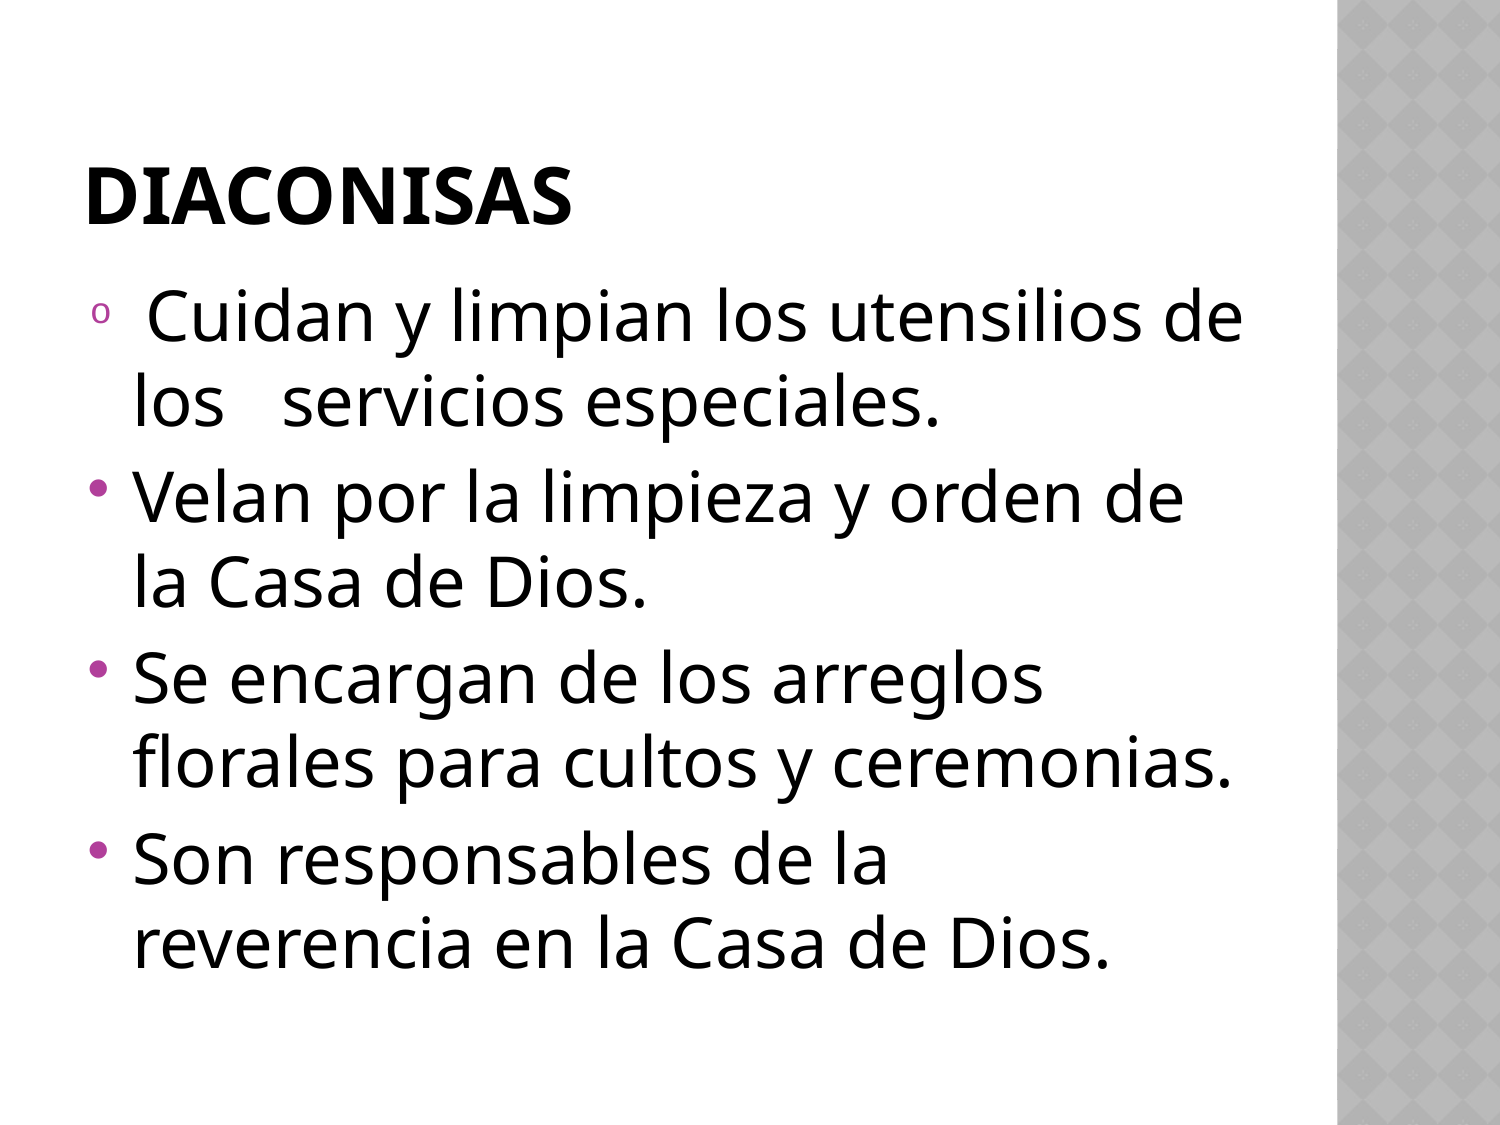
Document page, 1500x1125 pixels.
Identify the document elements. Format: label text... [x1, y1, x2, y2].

list Cuidan y limpian los utensilios de los servicios especiales. Velan por la limpieza y orden de la Casa de Dios. Se encargan de los arreglos florales para cultos y ceremonias. Son responsables de la reverencia en la Casa de Dios. [75, 264, 1263, 1059]
title Diaconisas [75, 52, 1263, 240]
